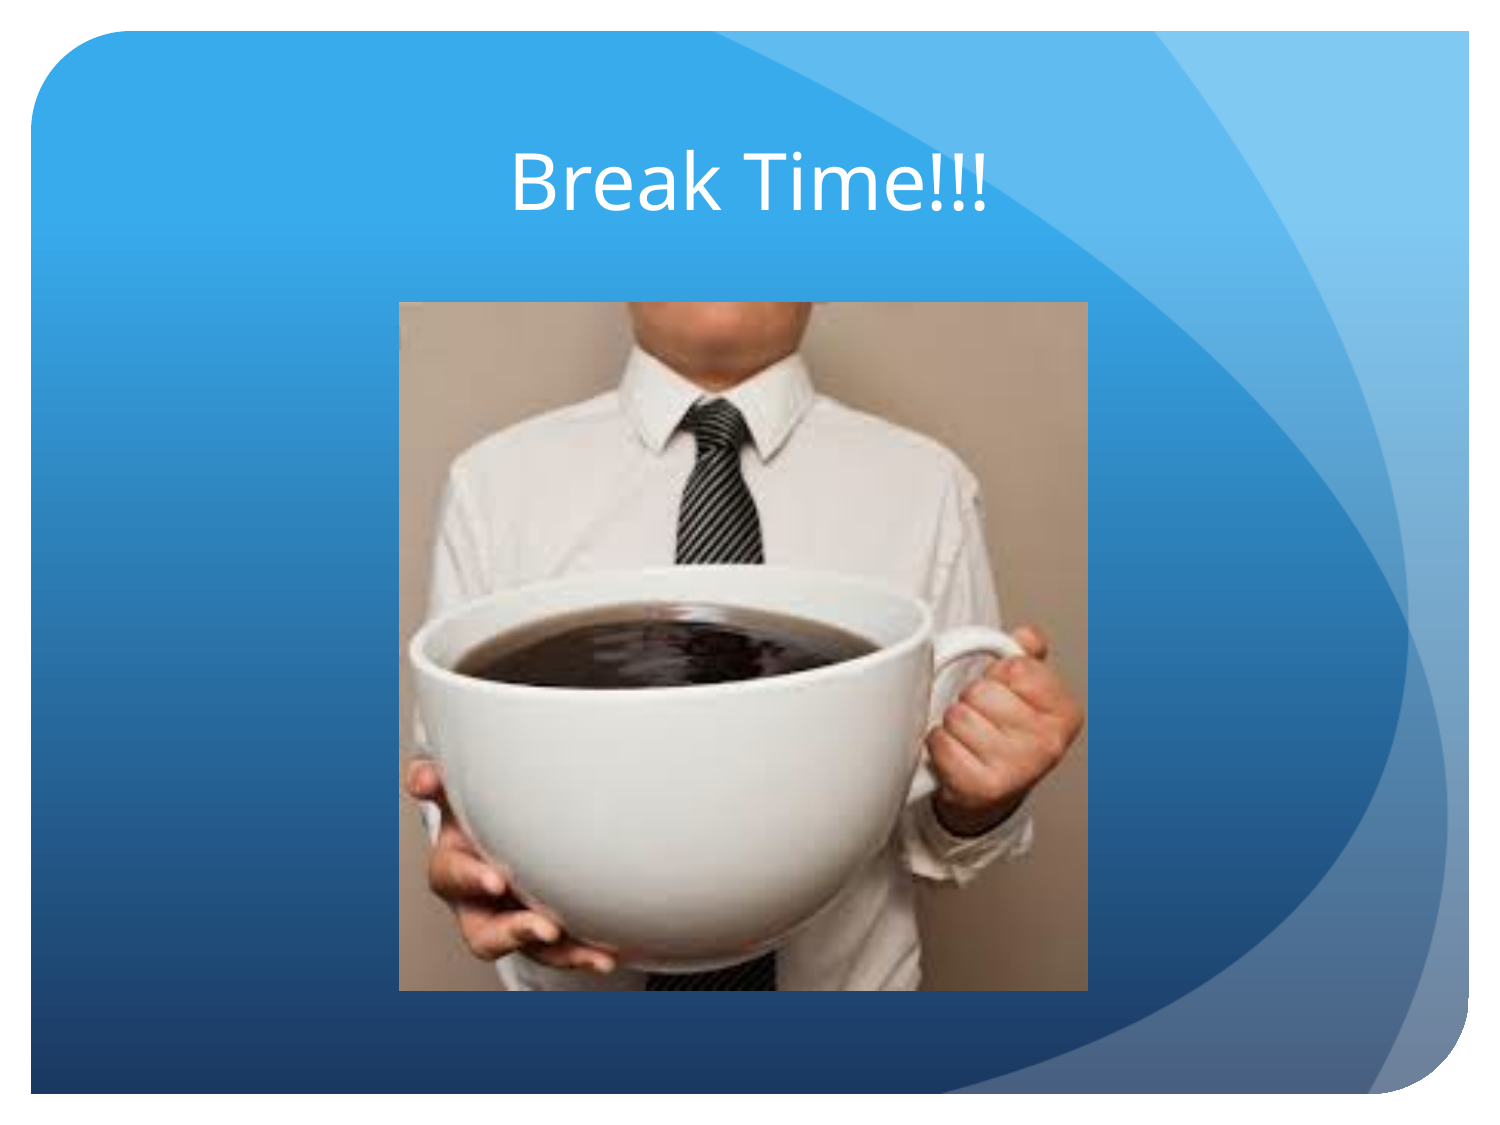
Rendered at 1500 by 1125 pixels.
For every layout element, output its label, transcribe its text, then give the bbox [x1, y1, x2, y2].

title Break Time!!! [127, 62, 1372, 234]
picture [24, 30, 1473, 1094]
